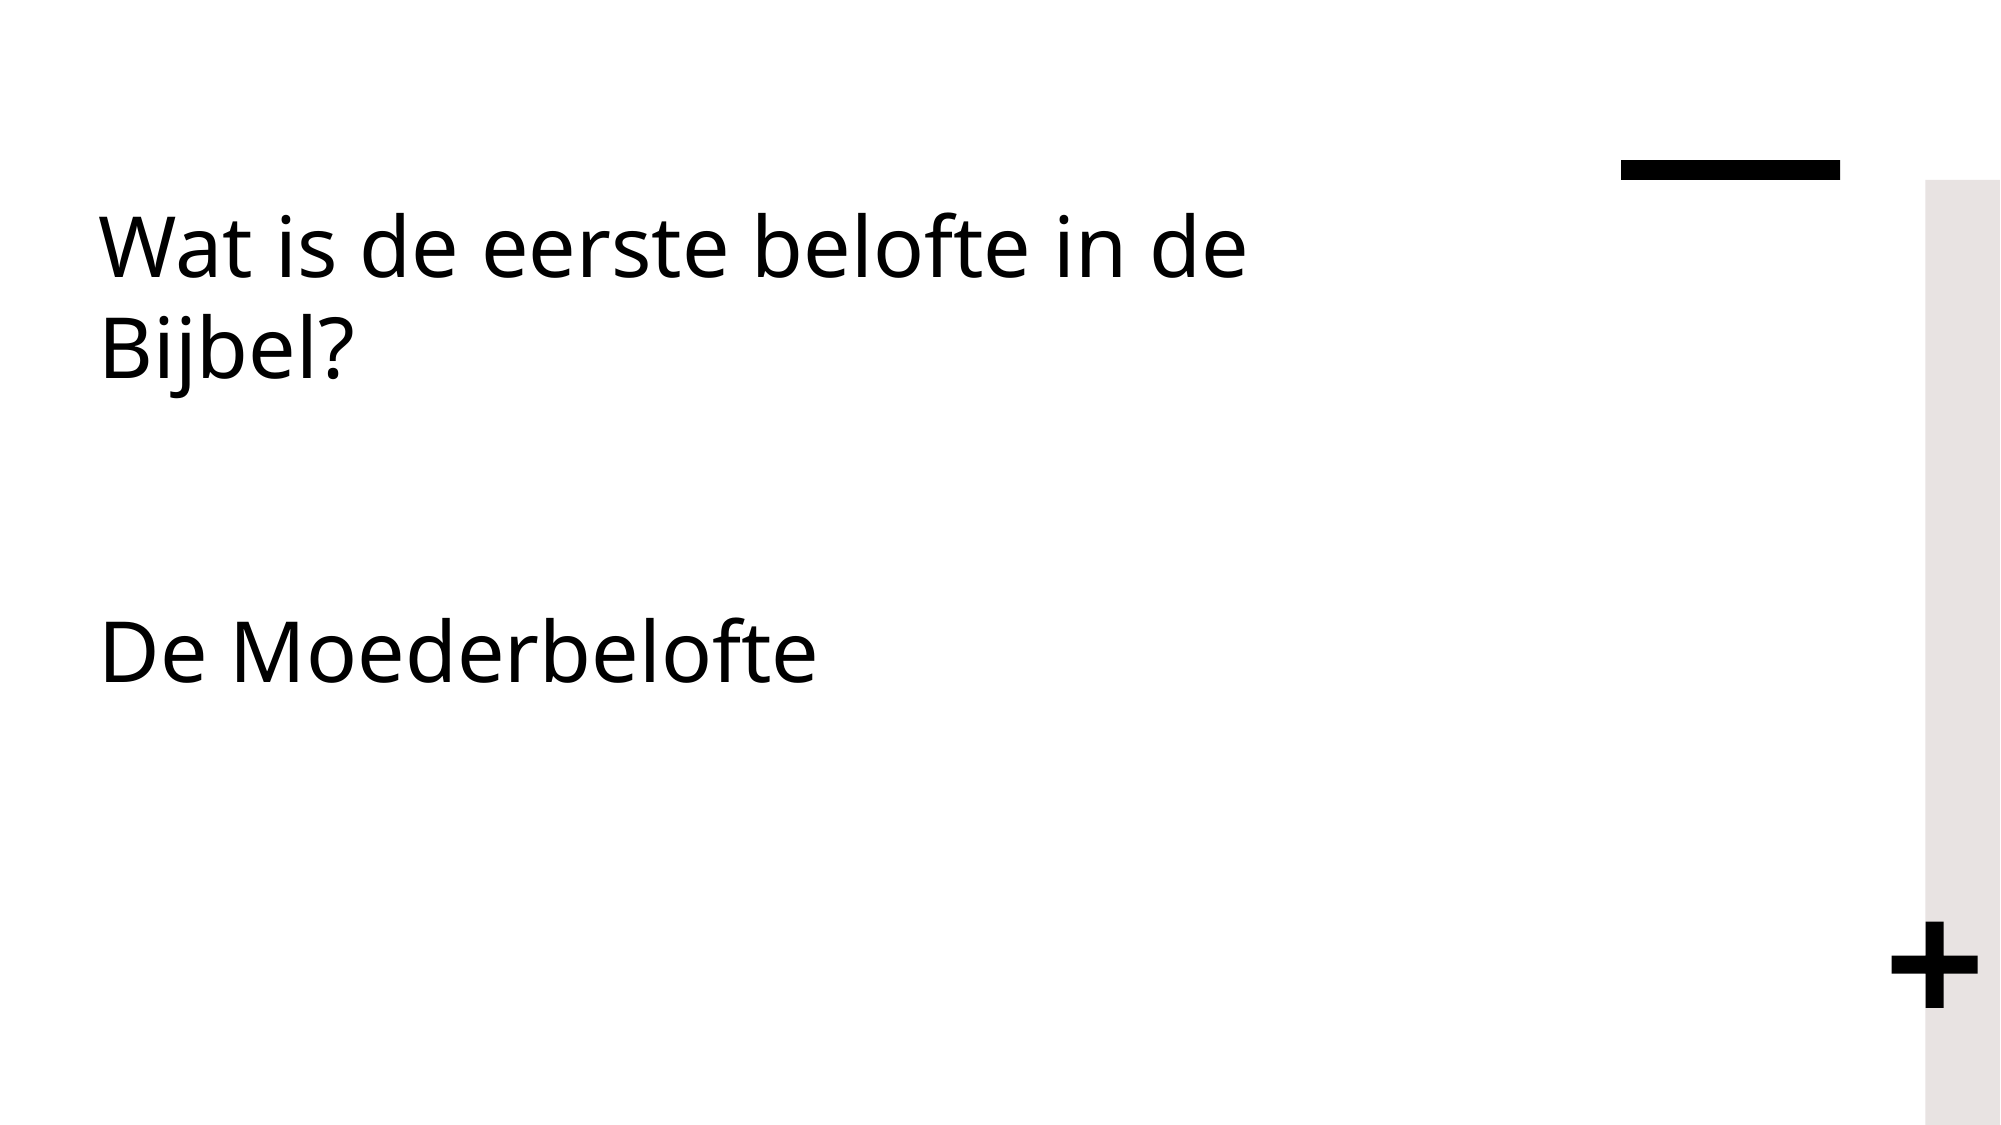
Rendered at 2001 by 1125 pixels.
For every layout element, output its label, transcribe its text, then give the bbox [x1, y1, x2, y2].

title Wat is de eerste belofte in de Bijbel? De Moederbelofte [83, 185, 1440, 707]
